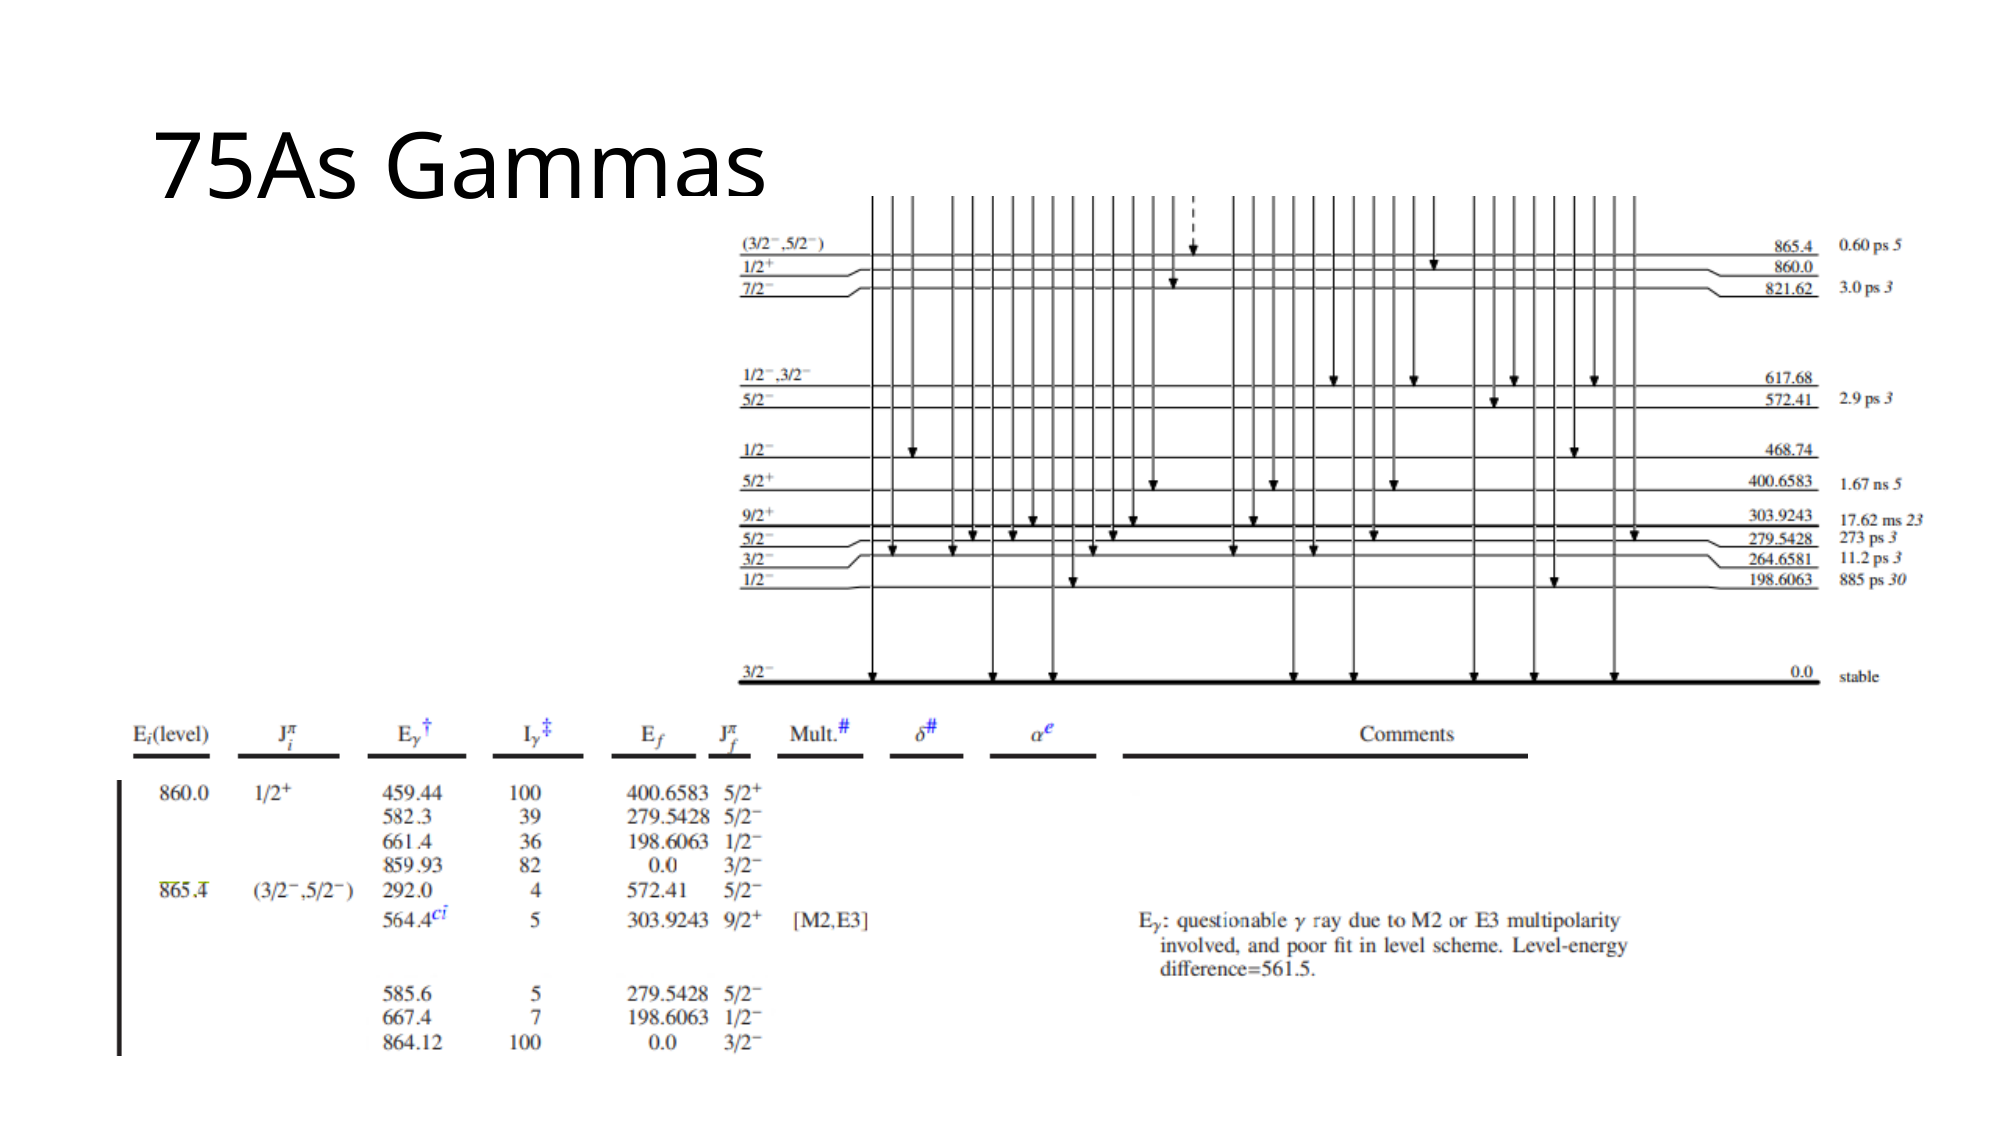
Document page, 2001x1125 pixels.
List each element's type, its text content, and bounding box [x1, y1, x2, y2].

title 75As Gammas [137, 59, 1863, 278]
picture [86, 780, 1683, 1056]
picture [121, 708, 1528, 762]
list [661, 196, 1982, 762]
